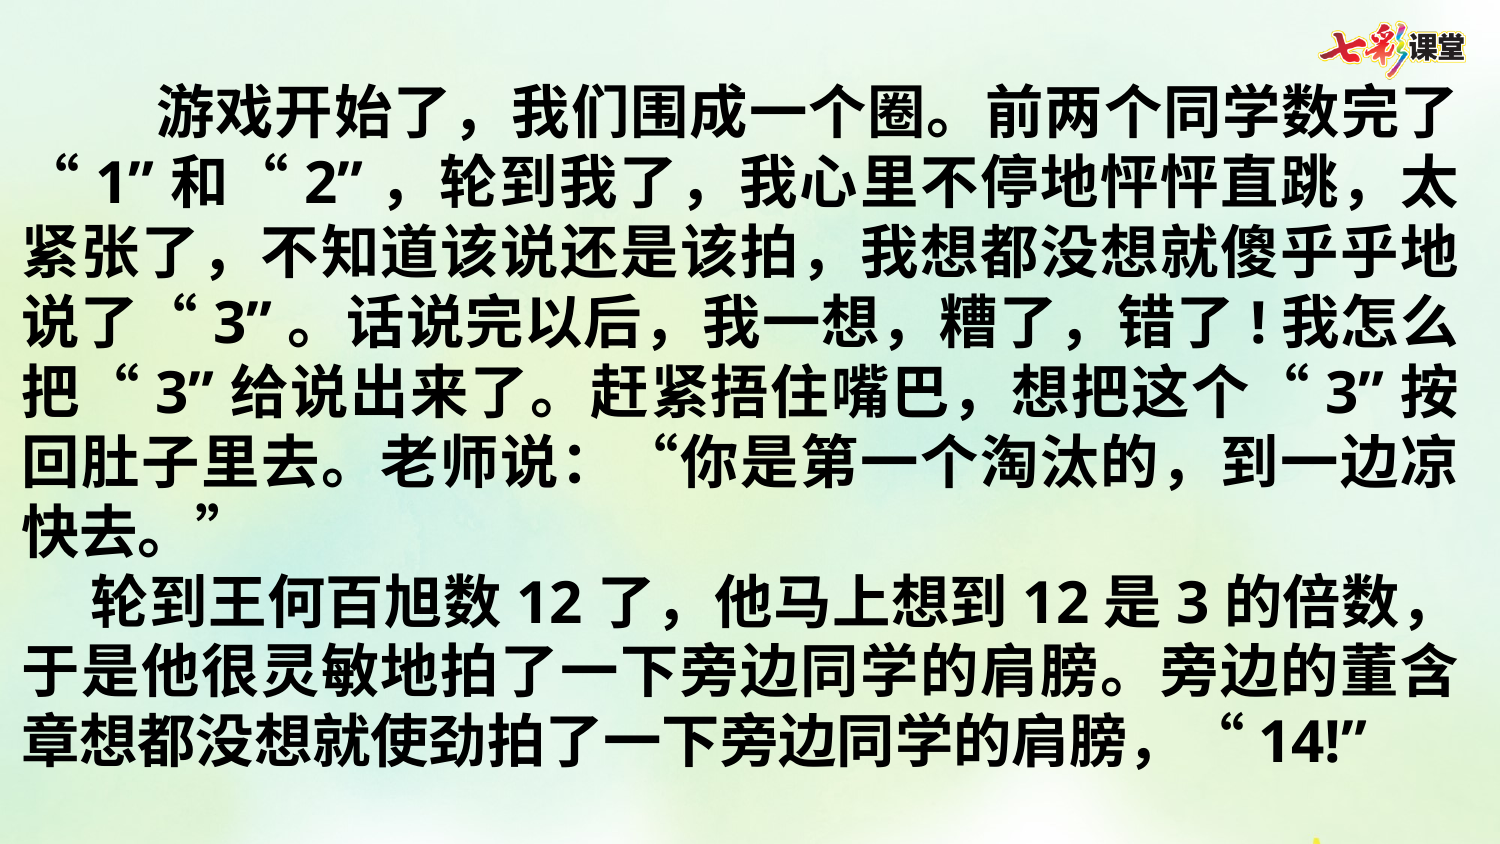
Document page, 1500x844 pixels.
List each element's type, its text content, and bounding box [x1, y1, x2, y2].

text_box 游戏开始了，我们围成一个圈。前两个同学数完了“1”和“2”，轮到我了，我心里不停地怦怦直跳，太紧张了，不知道该说还是该拍，我想都没想就傻乎乎地说了“3”。话说完以后，我一想，糟了，错了!我怎么把“3”给说出来了。赶紧捂住嘴巴，想把这个“3”按回肚子里去。老师说：“你是第一个淘汰的，到一边凉快去。” 轮到王何百旭数12了，他马上想到12是3的倍数，于是他很灵敏地拍了一下旁边同学的肩膀。旁边的董含章想都没想就使劲拍了一下旁边同学的肩膀，“14!” [6, 67, 1474, 782]
picture [0, 0, 1500, 844]
